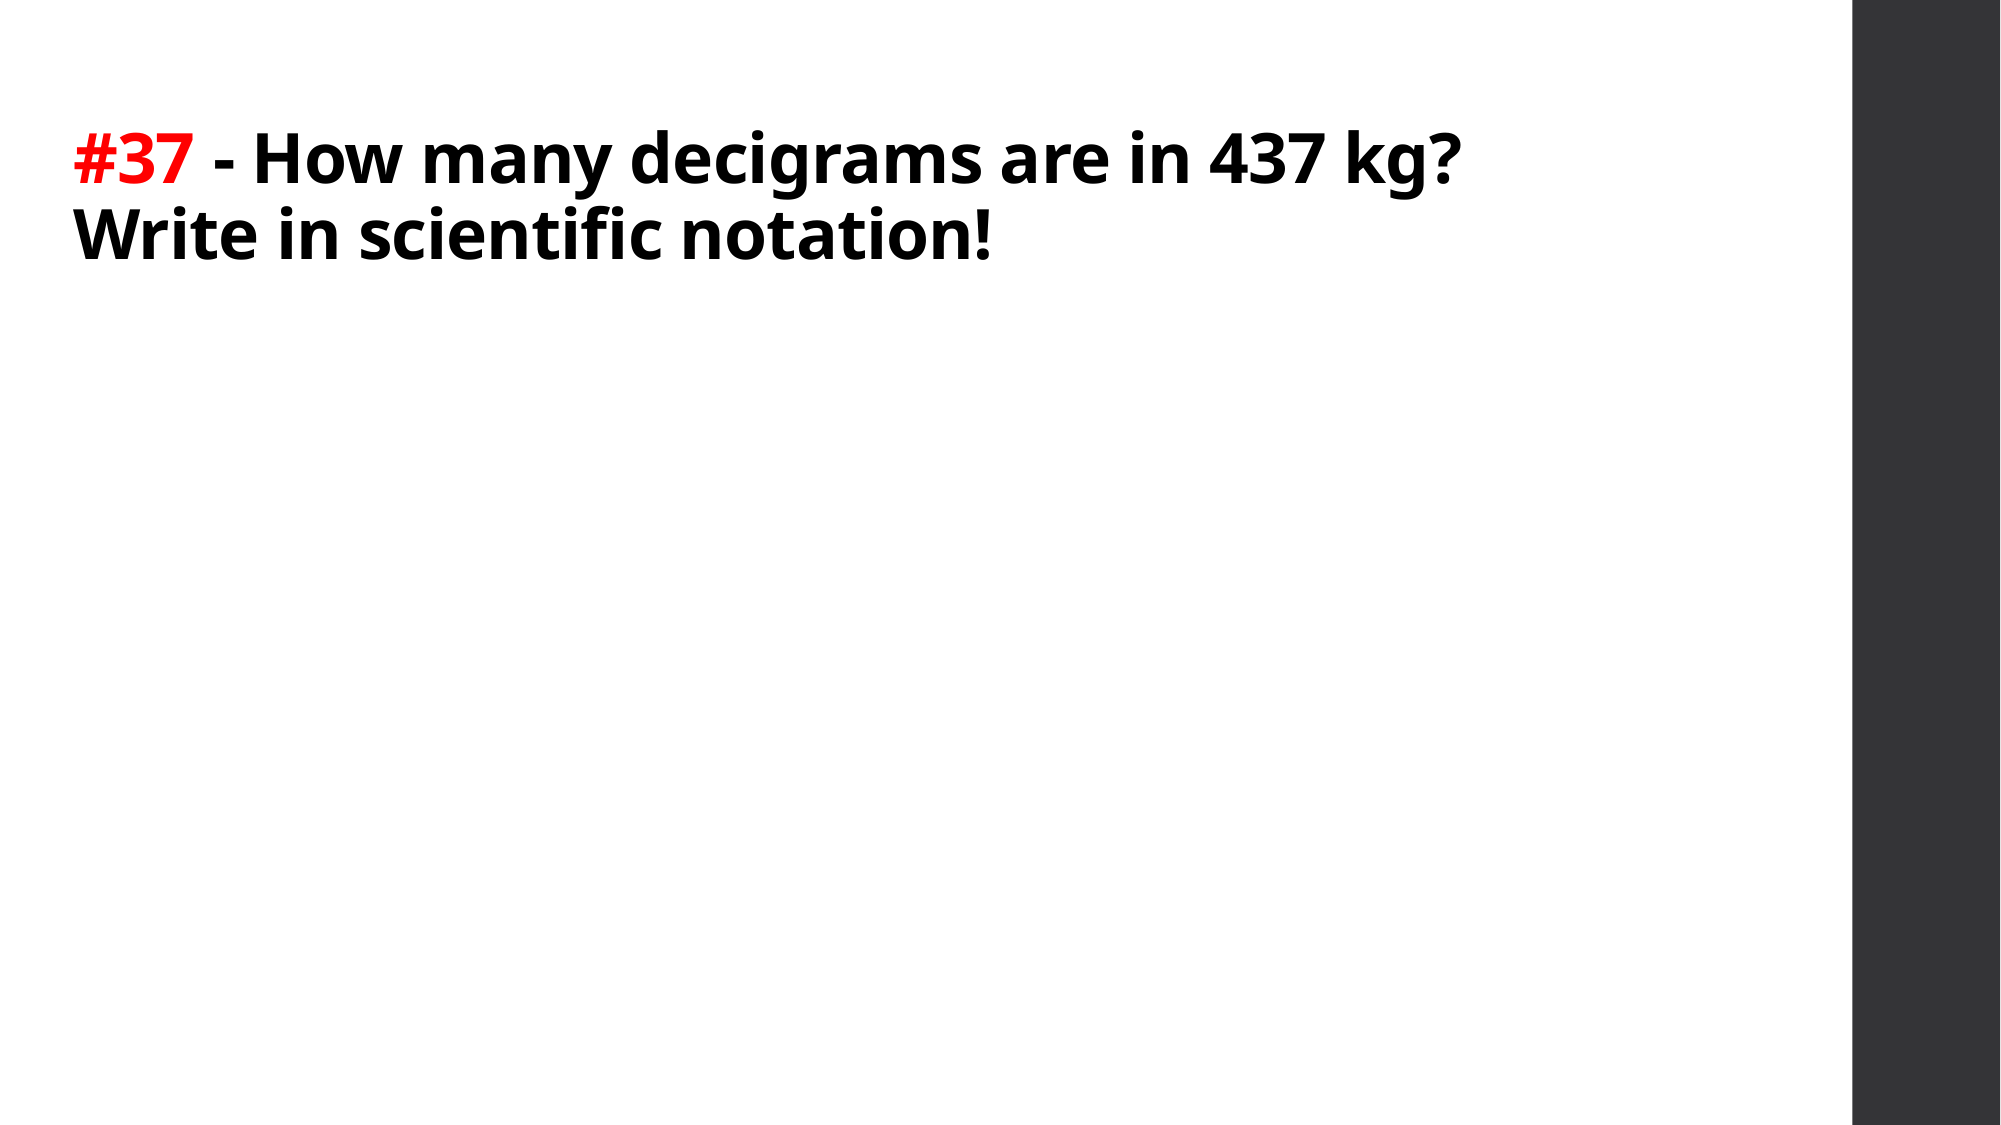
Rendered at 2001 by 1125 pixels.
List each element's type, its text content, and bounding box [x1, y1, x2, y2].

title #37 - How many decigrams are in 437 kg? Write in scientific notation! [58, 112, 1819, 366]
